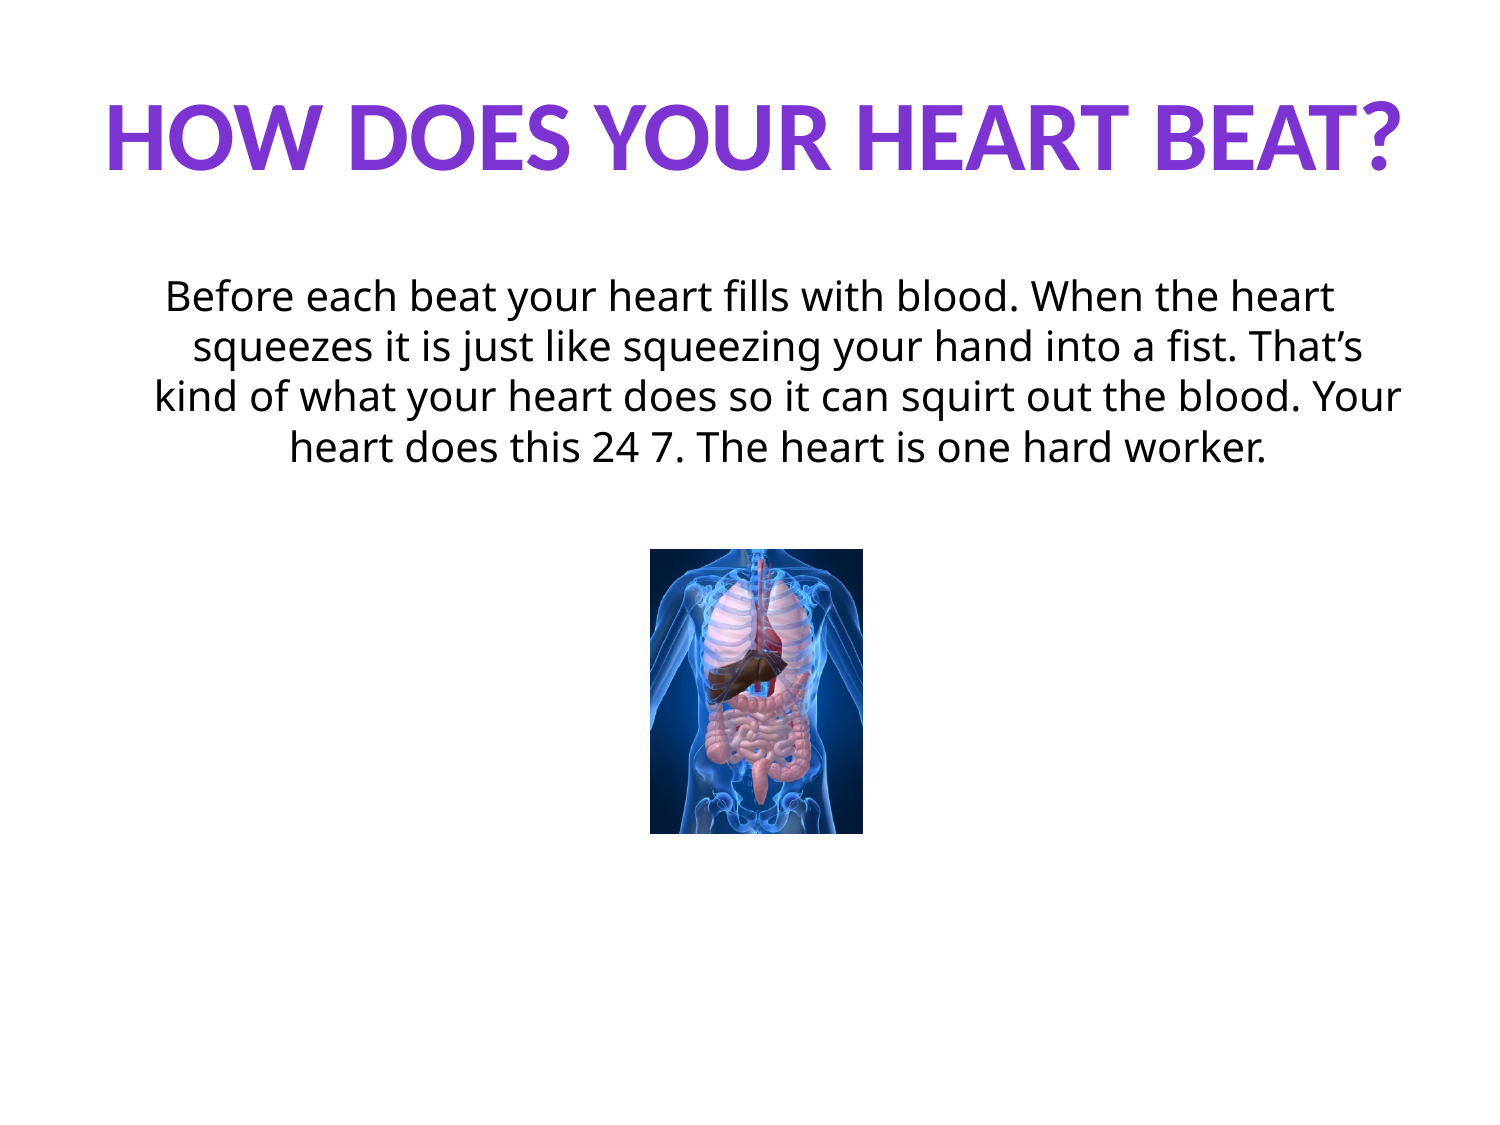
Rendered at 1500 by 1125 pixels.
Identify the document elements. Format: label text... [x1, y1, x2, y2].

list Before each beat your heart fills with blood. When the heart squeezes it is just like squeezing your hand into a fist. That’s kind of what your heart does so it can squirt out the blood. Your heart does this 24 7. The heart is one hard worker. [75, 262, 1425, 1005]
picture [649, 549, 863, 834]
text_box How does your heart beat? [89, 62, 1421, 198]
